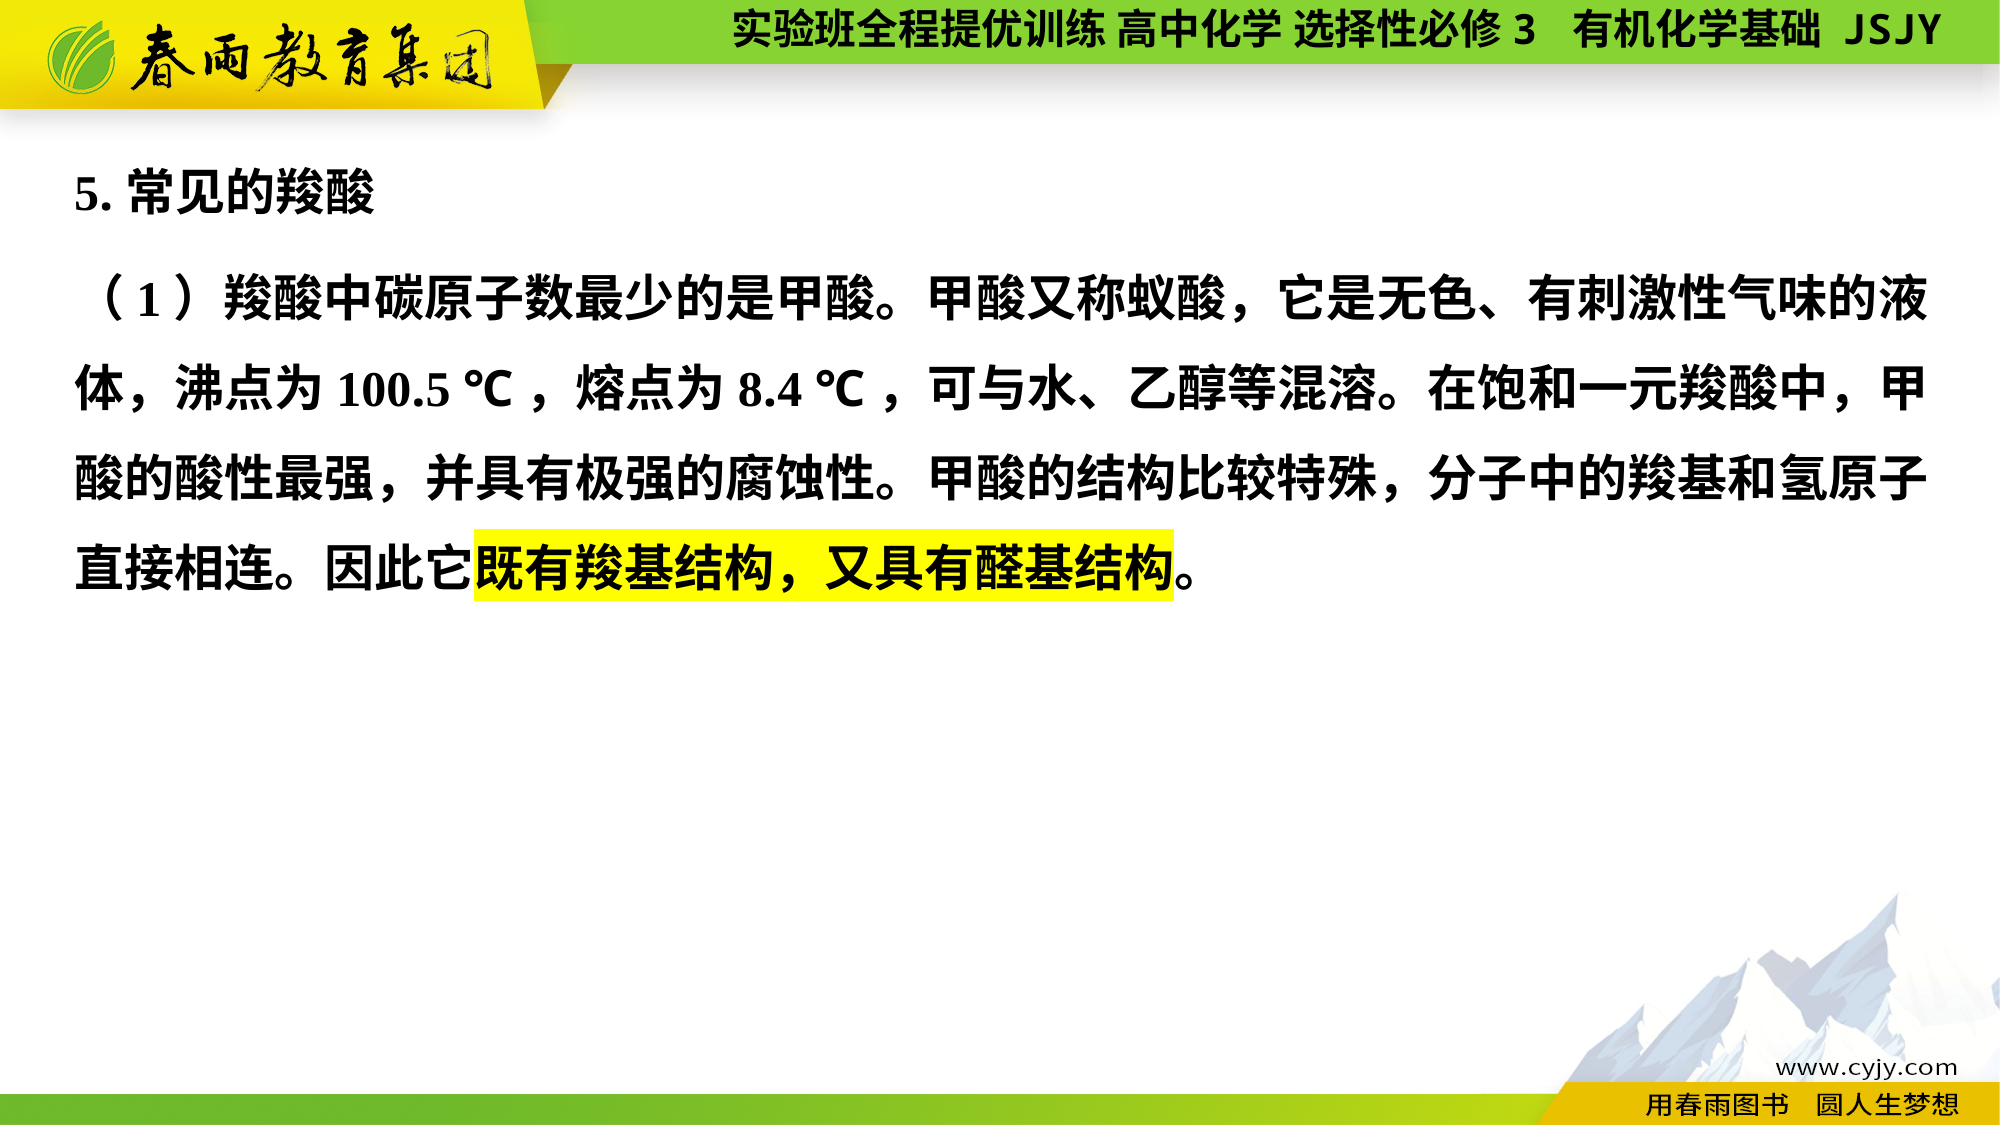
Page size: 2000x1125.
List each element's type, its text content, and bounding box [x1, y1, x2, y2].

picture [0, 0, 2000, 1125]
list 5.常见的羧酸 （1）羧酸中碳原子数最少的是甲酸。甲酸又称蚁酸，它是无色、有刺激性气味的液体，沸点为100.5 ℃，熔点为8.4 ℃，可与水、乙醇等混溶。在饱和一元羧酸中，甲酸的酸性最强，并具有极强的腐蚀性。甲酸的结构比较特殊，分子中的羧基和氢原子直接相连。因此它既有羧基结构，又具有醛基结构。 [59, 122, 1944, 609]
